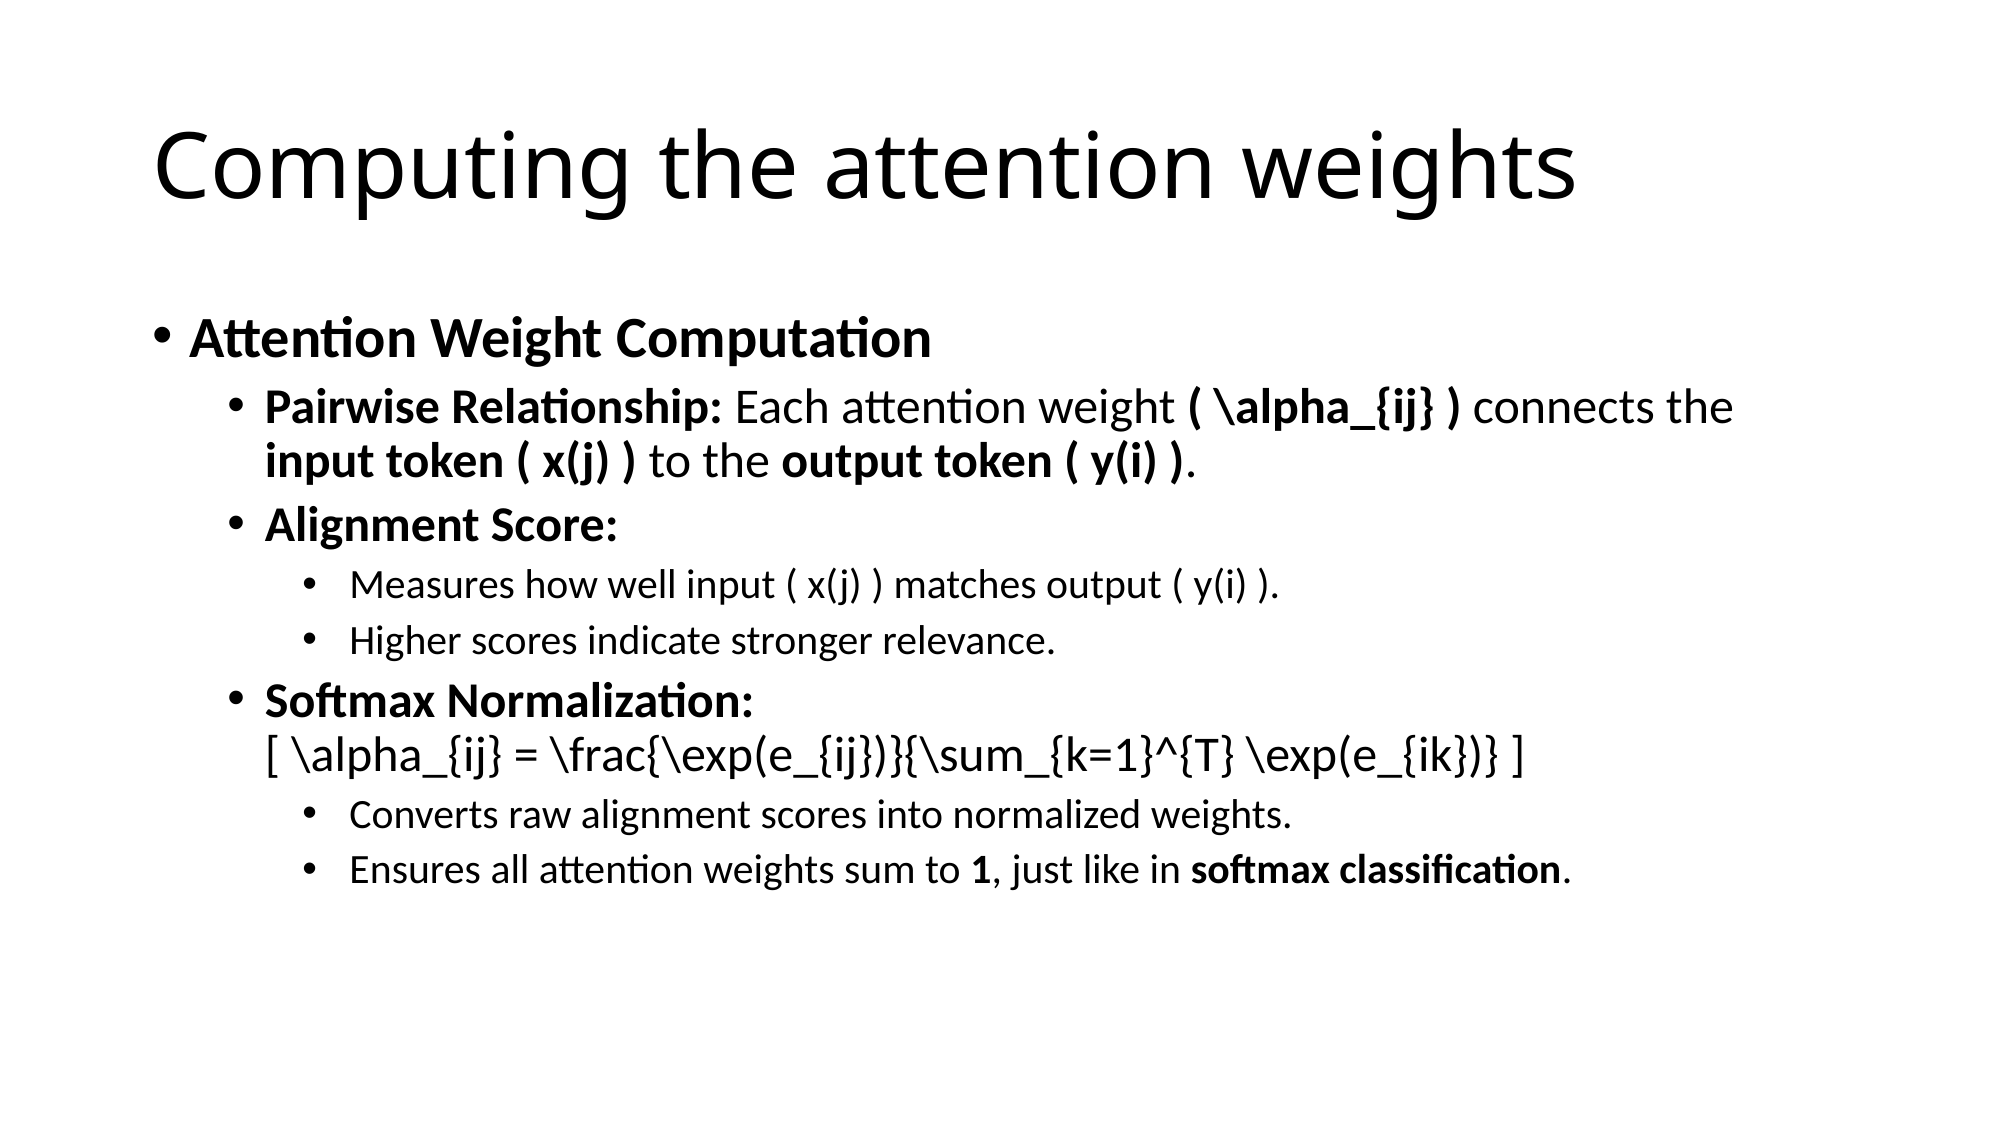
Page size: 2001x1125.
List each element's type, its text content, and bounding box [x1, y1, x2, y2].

title Computing the attention weights [137, 59, 1863, 278]
list Attention Weight Computation Pairwise Relationship: Each attention weight ( \alpha_{ij} ) connects the input token ( x(j) ) to the output token ( y(i) ). Alignment Score: Measures how well input ( x(j) ) matches output ( y(i) ). Higher scores indicate stronger relevance. Softmax Normalization: [ \alpha_{ij} = \frac{\exp(e_{ij})}{\sum_{k=1}^{T} \exp(e_{ik})} ] Converts raw alignment scores into normalized weights. Ensures all attention weights sum to 1, just like in softmax classification. [137, 299, 1863, 1014]
